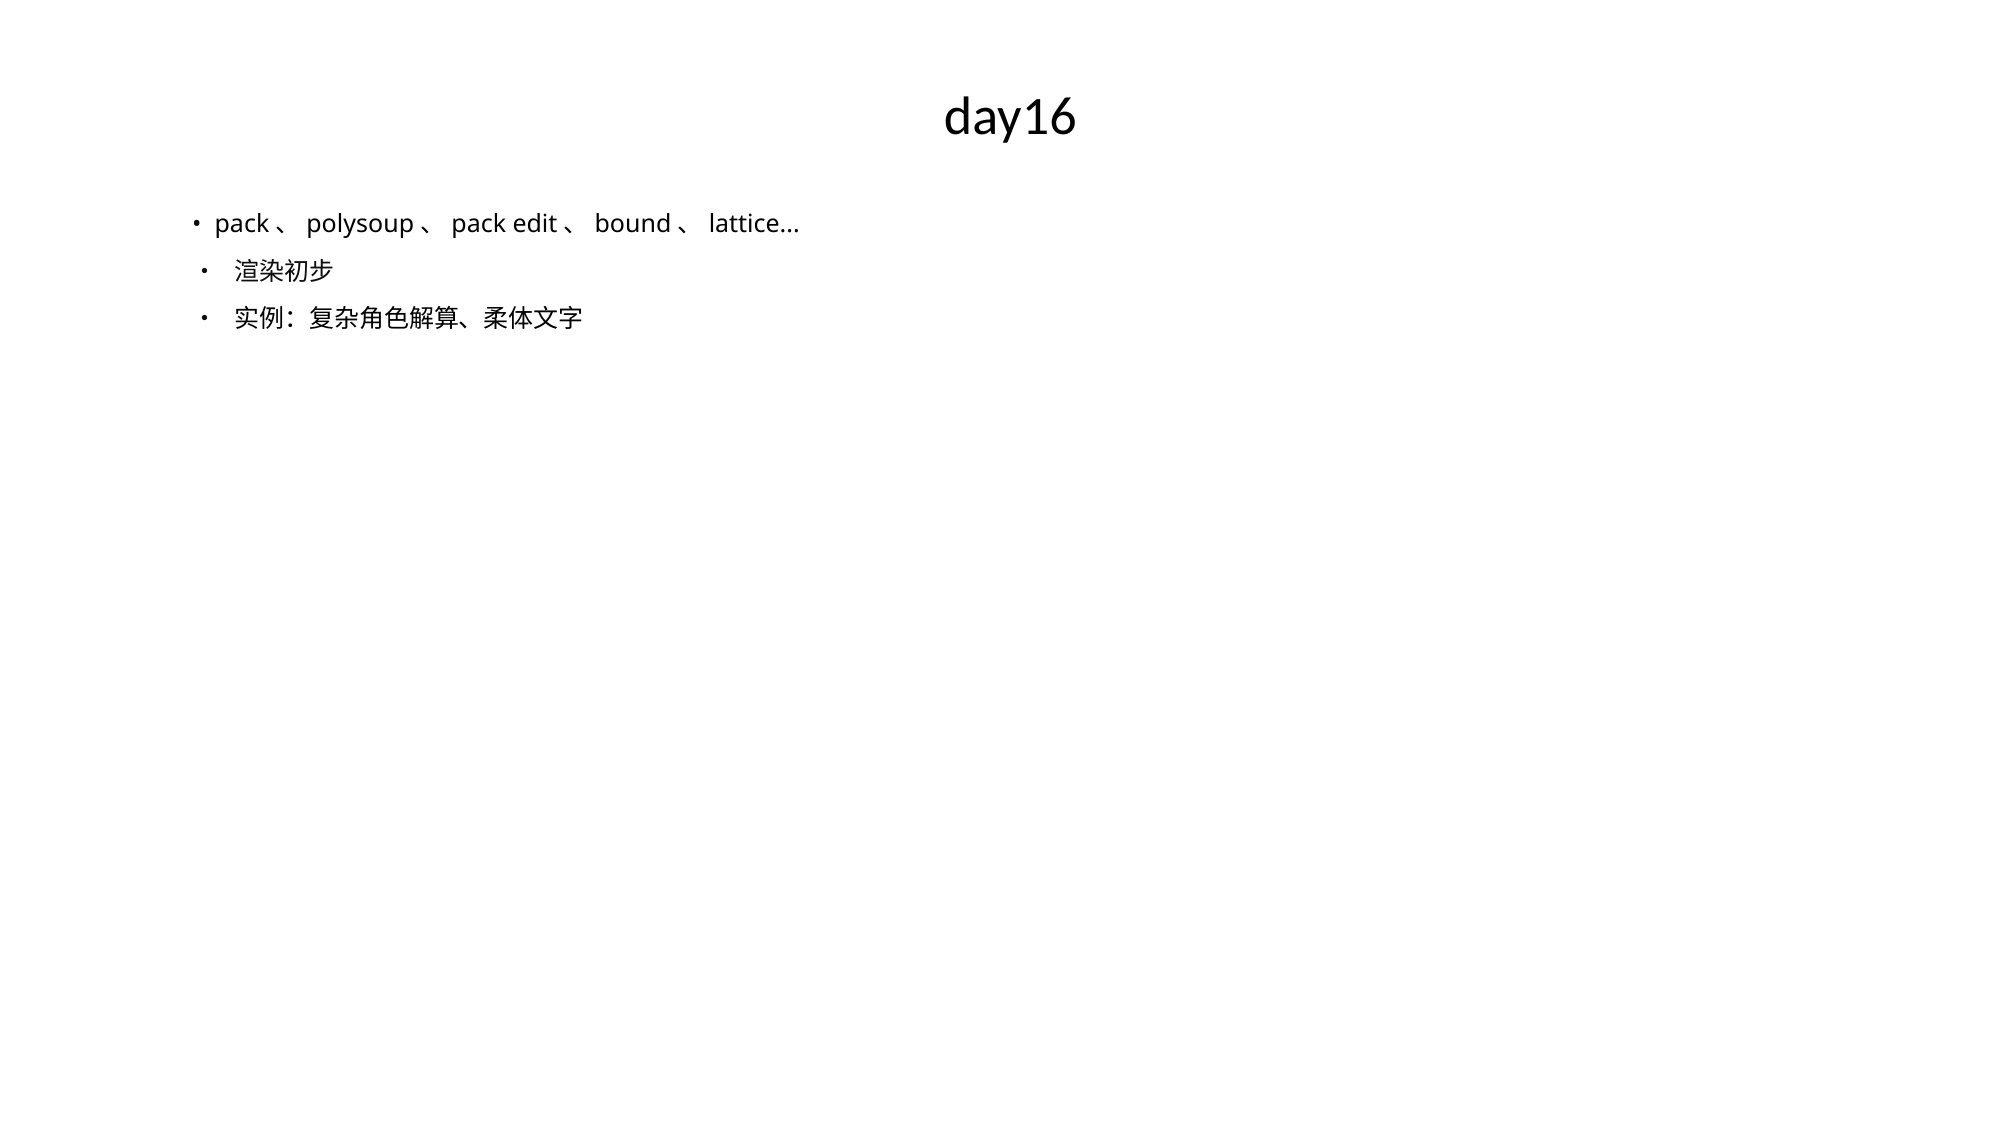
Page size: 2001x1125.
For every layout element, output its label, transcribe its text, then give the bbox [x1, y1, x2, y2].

subtitle • pack、polysoup、pack edit、bound、lattice... • 渲染初步 • 实例：复杂角色解算、柔体文字 [176, 203, 1815, 903]
title day16 [711, 41, 1309, 154]
